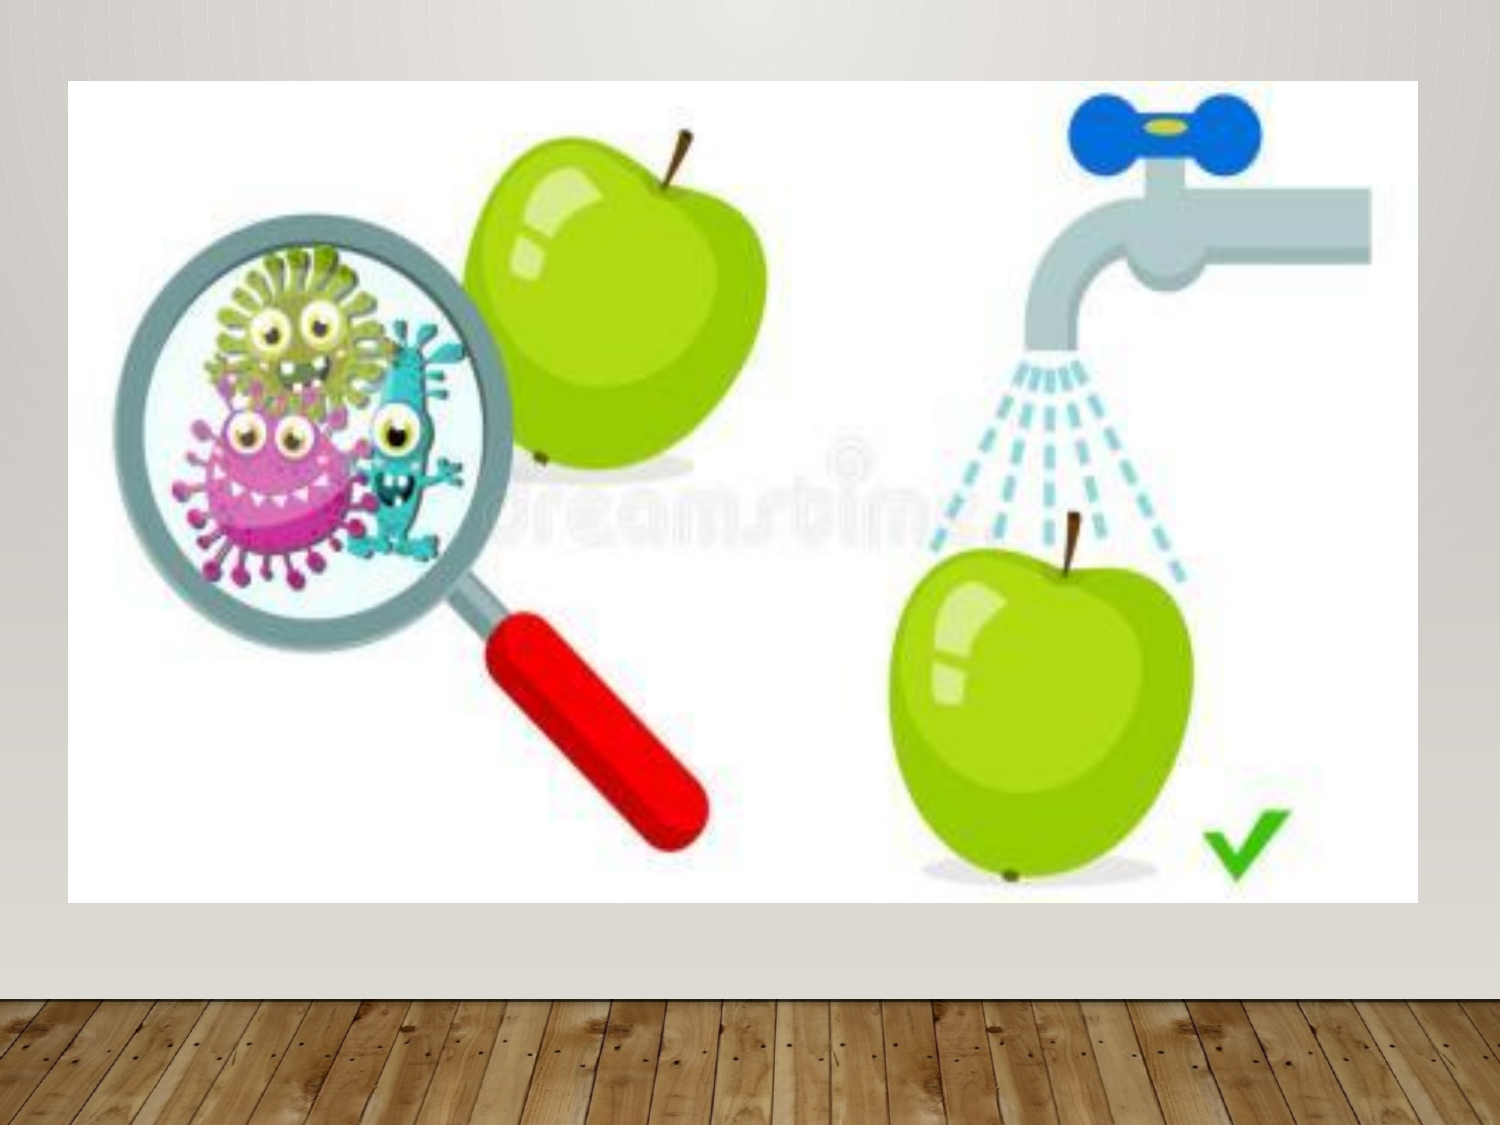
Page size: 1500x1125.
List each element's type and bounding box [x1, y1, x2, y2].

picture [0, 999, 1500, 1125]
picture [68, 81, 1418, 903]
